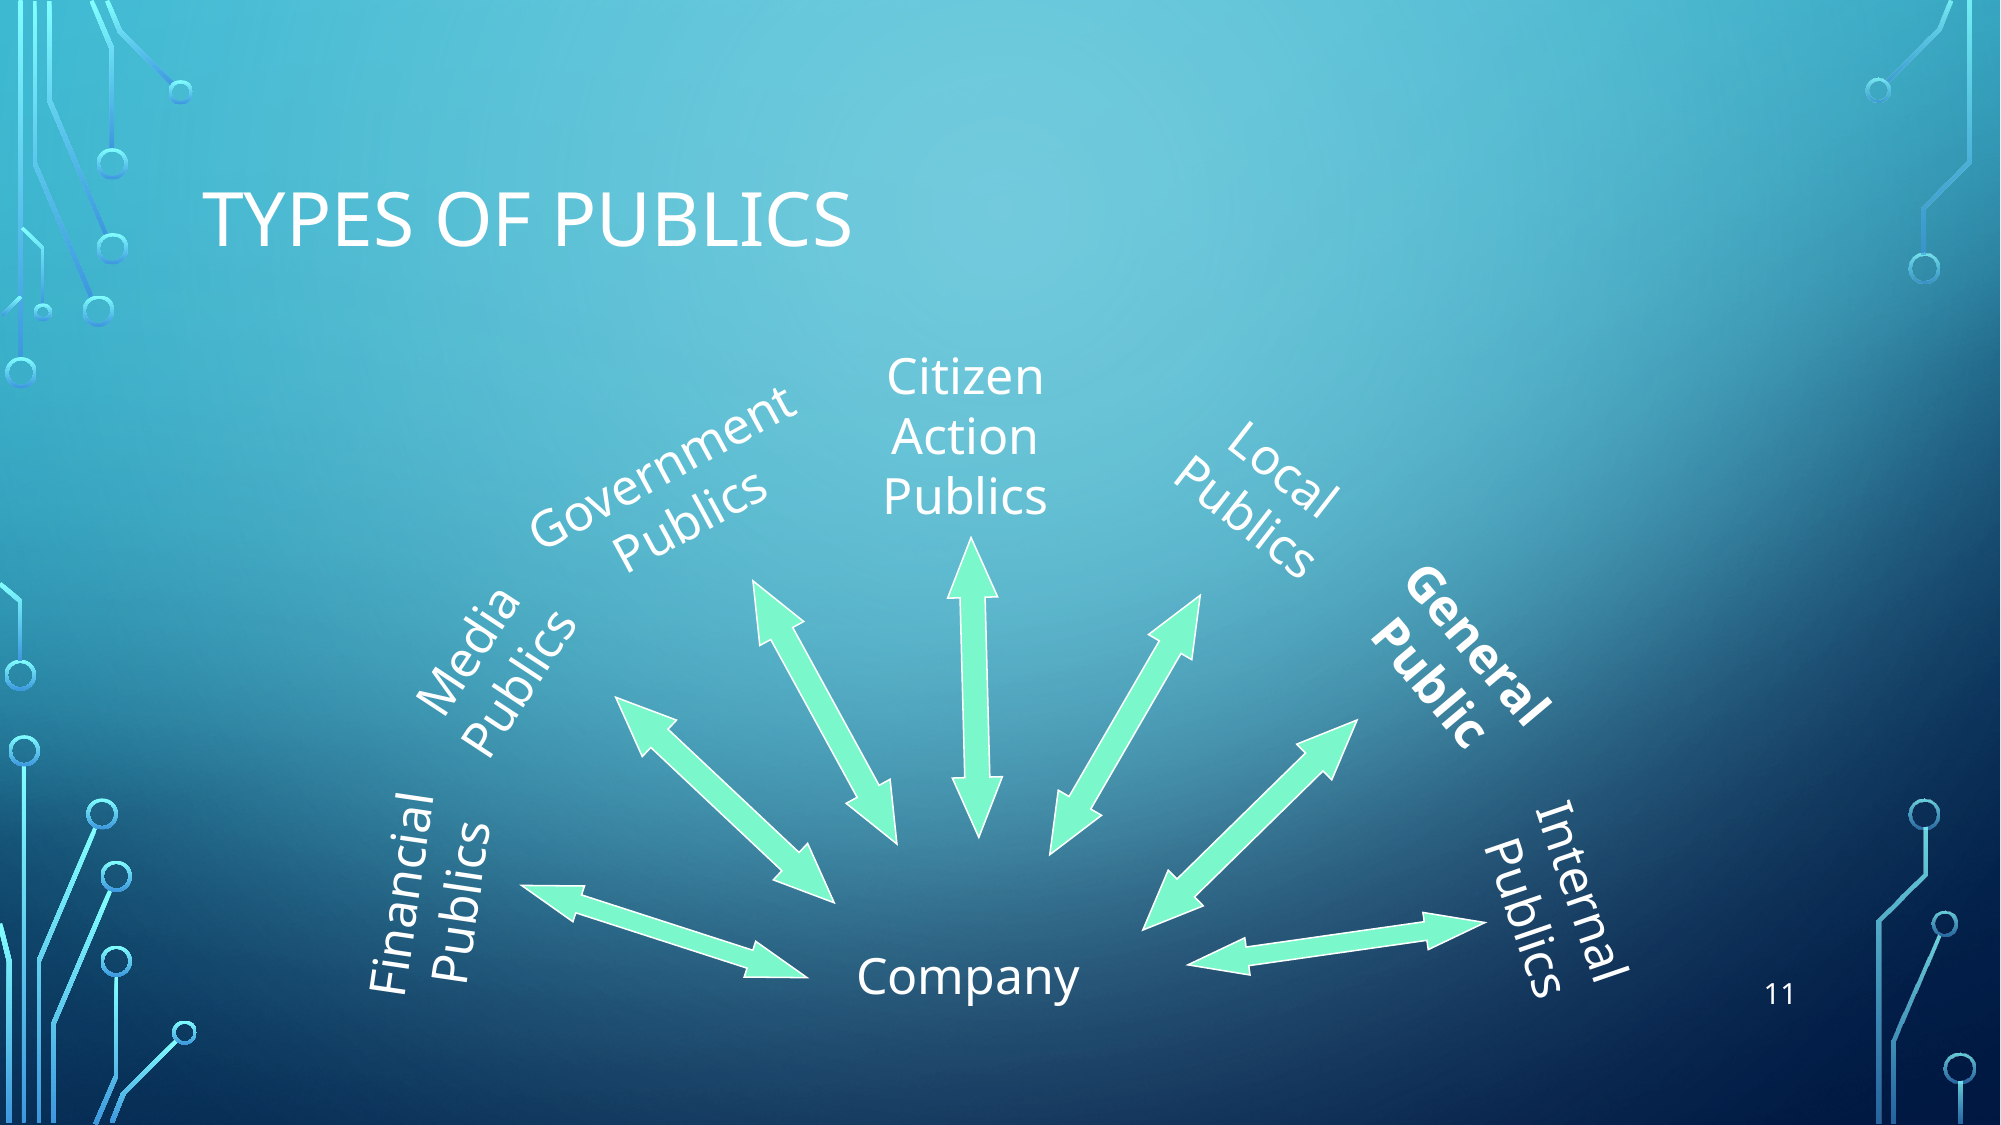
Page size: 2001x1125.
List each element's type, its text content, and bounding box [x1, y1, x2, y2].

text_box [521, 885, 808, 978]
text_box Media Publics [381, 546, 602, 785]
text_box [752, 580, 897, 845]
text_box Financial Publics [345, 771, 513, 1026]
text_box Citizen Action Publics [868, 337, 1064, 533]
text_box [615, 697, 835, 903]
text_box [1187, 912, 1486, 976]
text_box Government Publics [500, 354, 850, 614]
title Types of Publics [187, 101, 1813, 344]
text_box [1142, 720, 1358, 931]
text_box General Public [1331, 532, 1580, 792]
text_box Internal Publics [1457, 777, 1655, 1026]
text_box Local Publics [1147, 378, 1385, 605]
slide_number 11 [1685, 965, 1813, 1025]
text_box Company [841, 937, 1095, 1013]
text_box [947, 537, 1003, 838]
text_box [1049, 595, 1201, 855]
